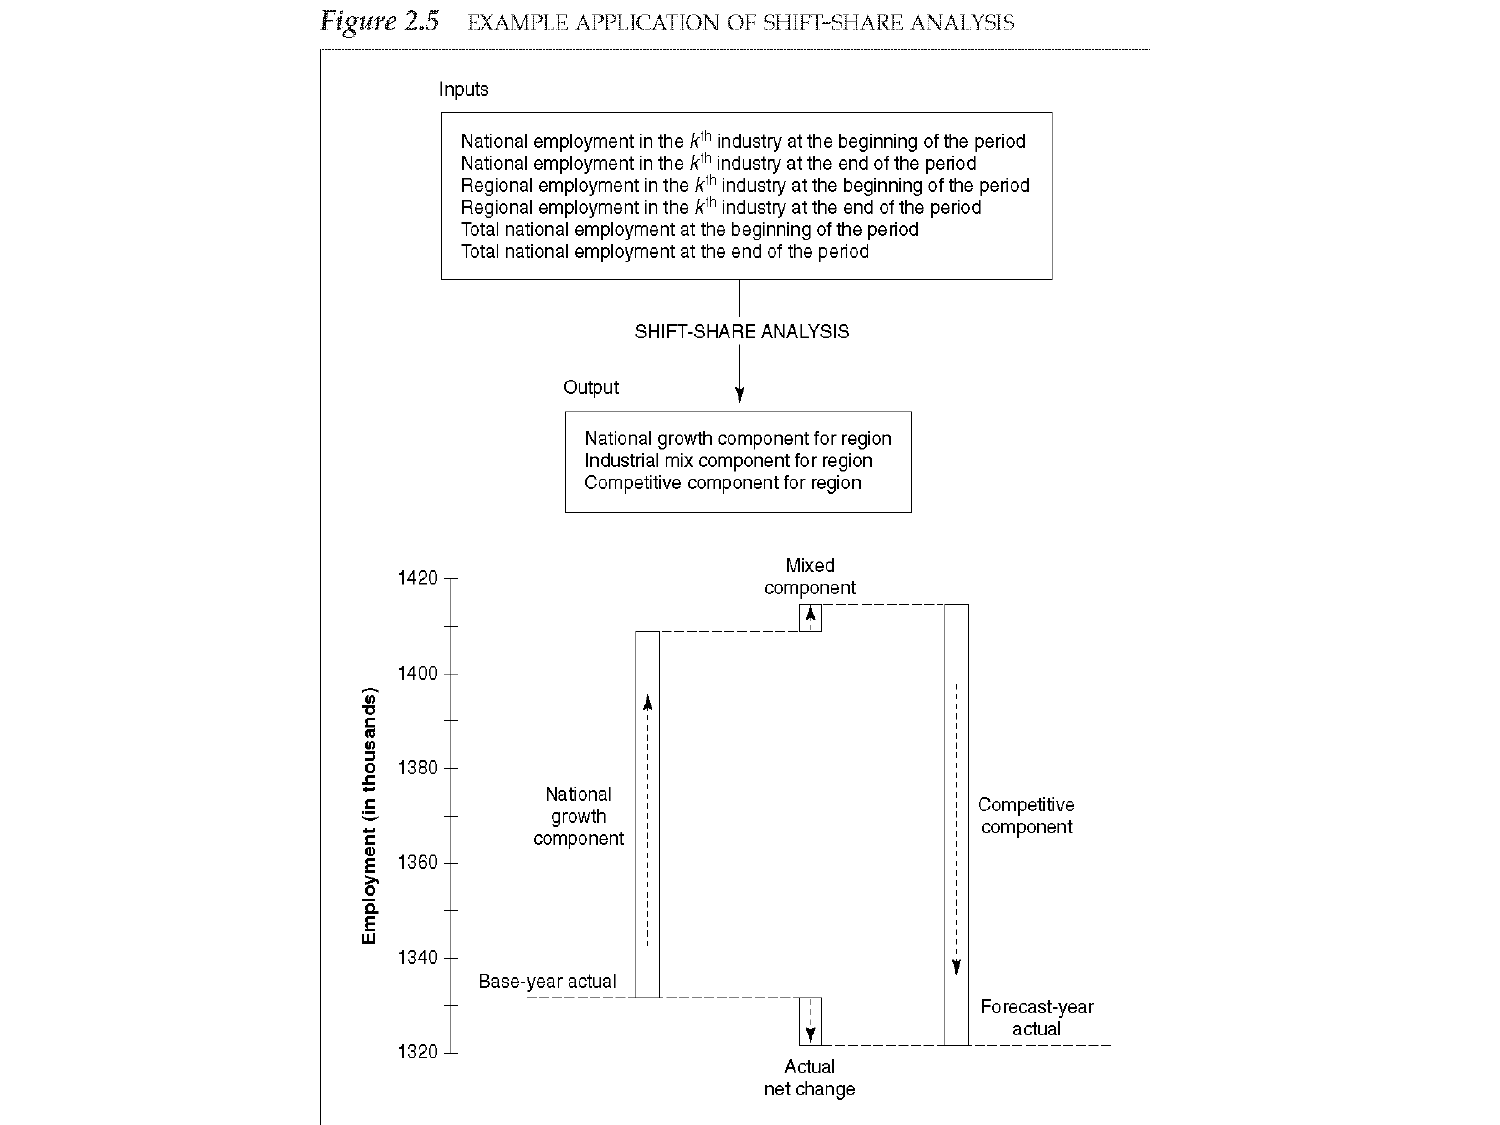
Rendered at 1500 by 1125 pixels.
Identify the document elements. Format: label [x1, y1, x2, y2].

picture [312, 0, 1151, 1125]
